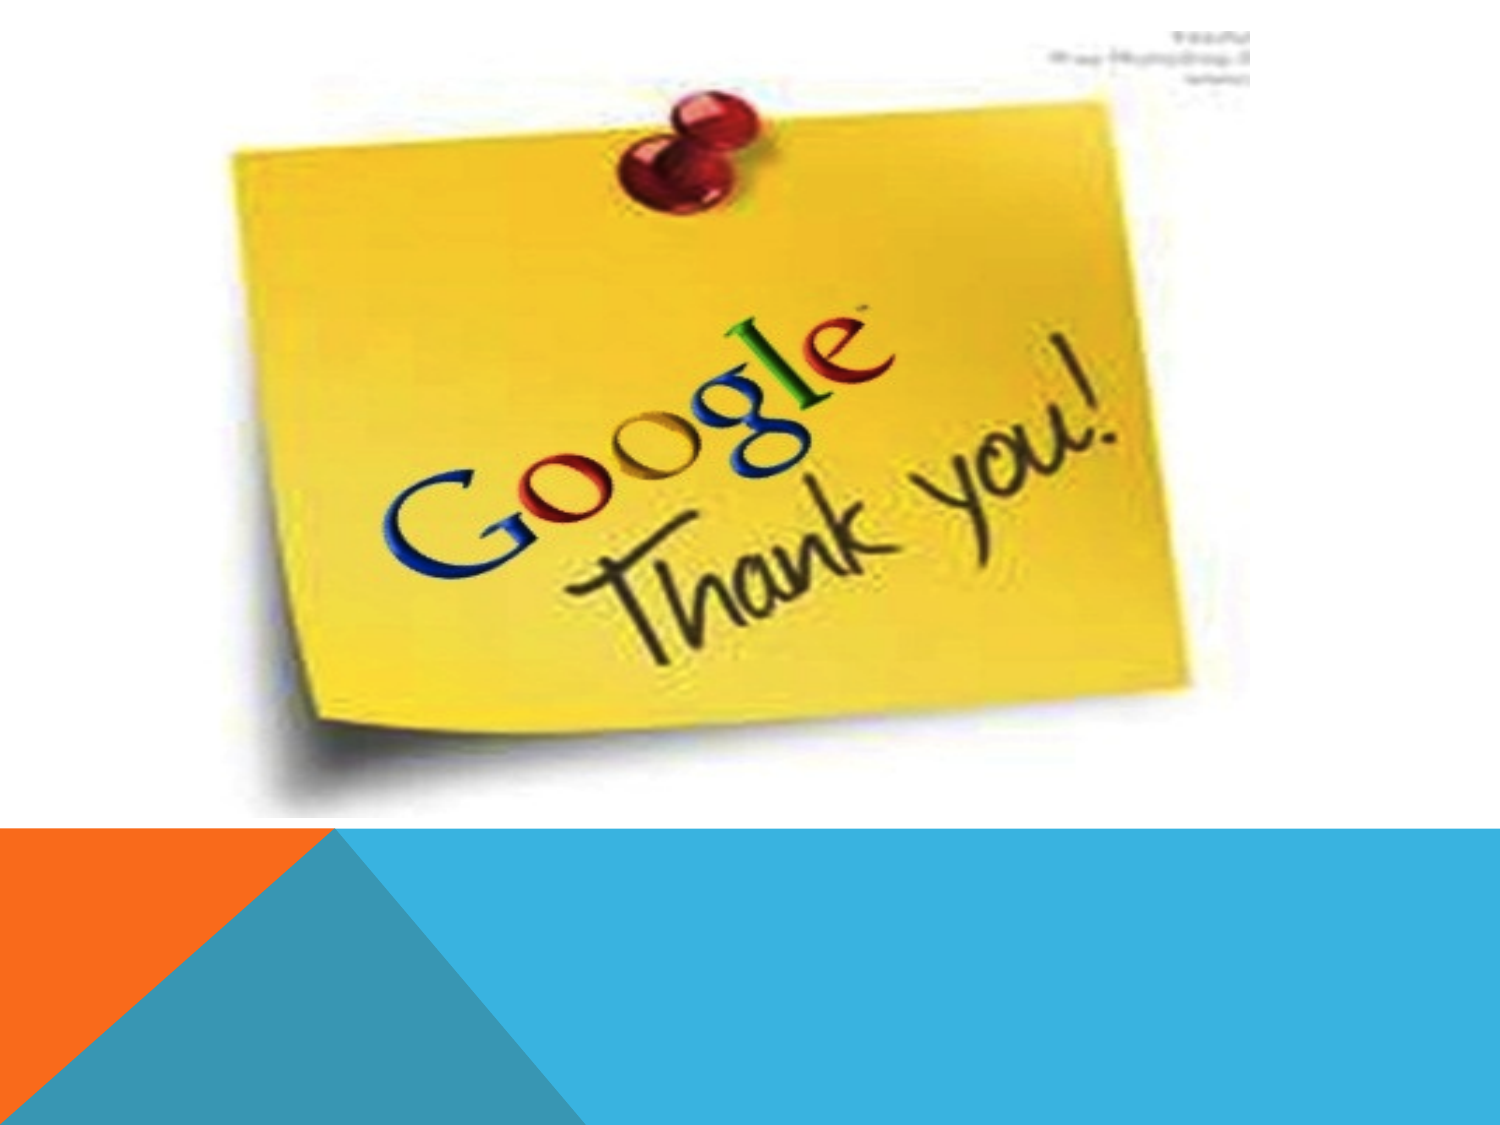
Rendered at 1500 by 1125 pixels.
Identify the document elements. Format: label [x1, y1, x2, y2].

picture [183, 31, 1251, 818]
